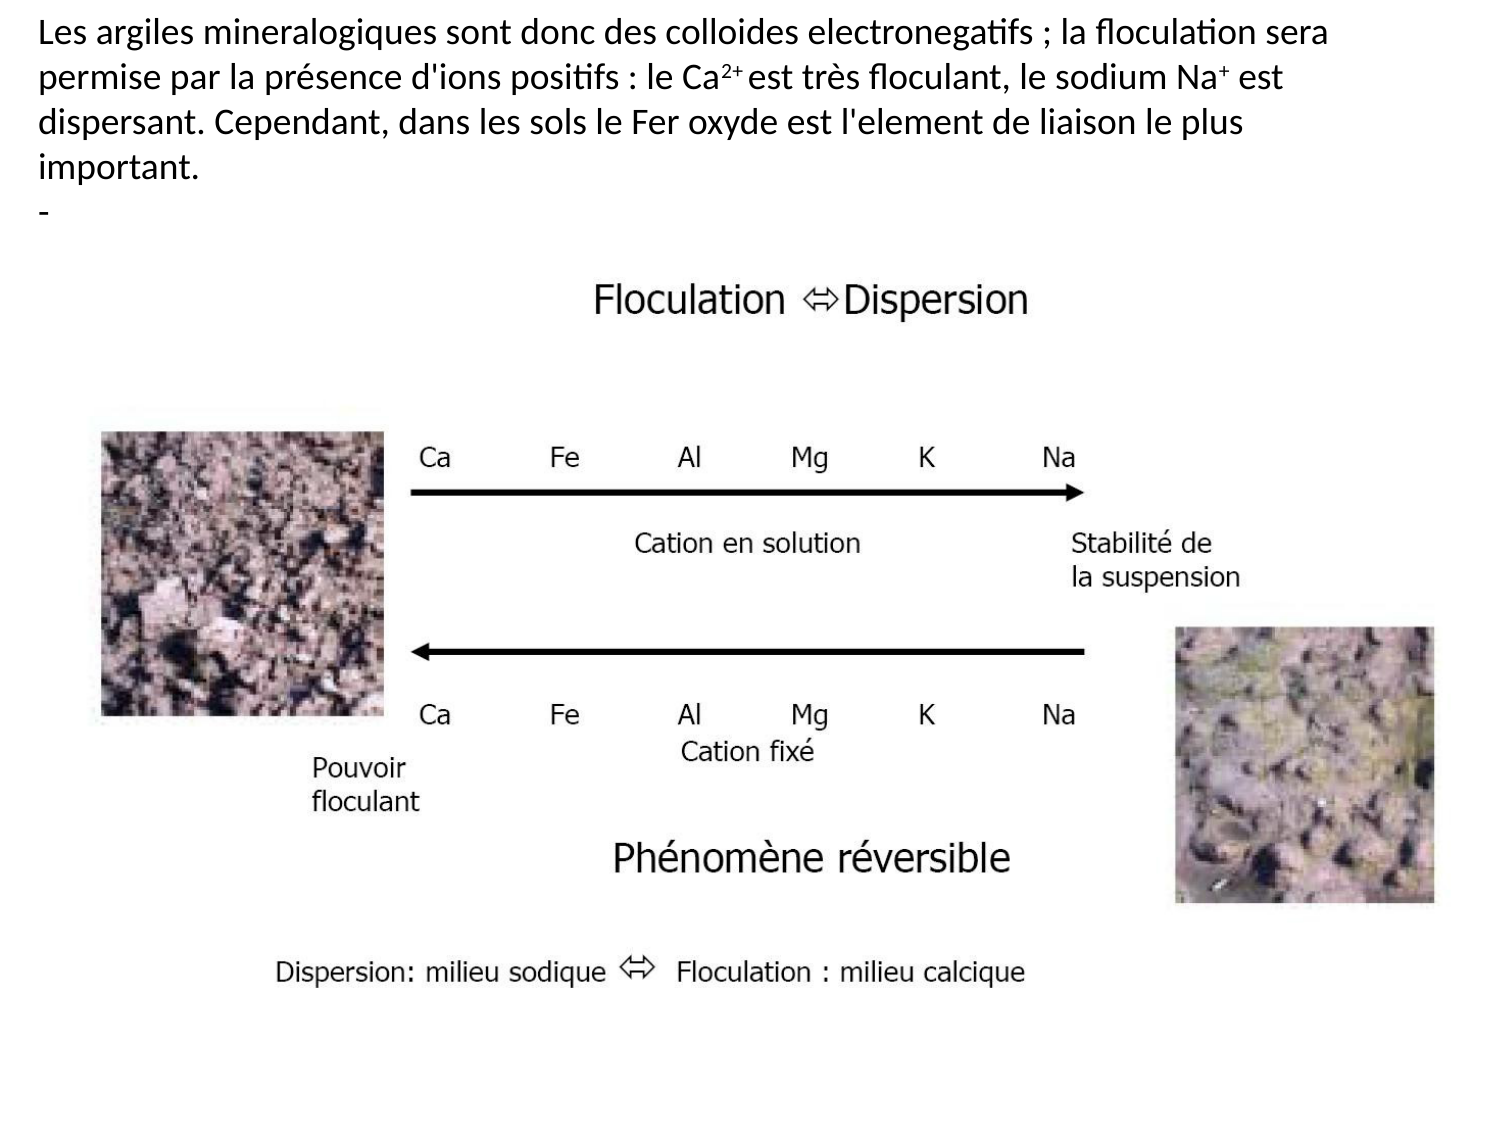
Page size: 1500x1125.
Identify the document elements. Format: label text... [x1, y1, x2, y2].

text_box Les argiles mineralogiques sont donc des colloides electronegatifs ; la floculation sera permise par la présence d'ions positifs : le Ca2+ est très floculant, le sodium Na+ est dispersant. Cependant, dans les sols le Fer oxyde est l'element de liaison le plus important. - [23, 0, 1430, 240]
picture [46, 269, 1472, 995]
